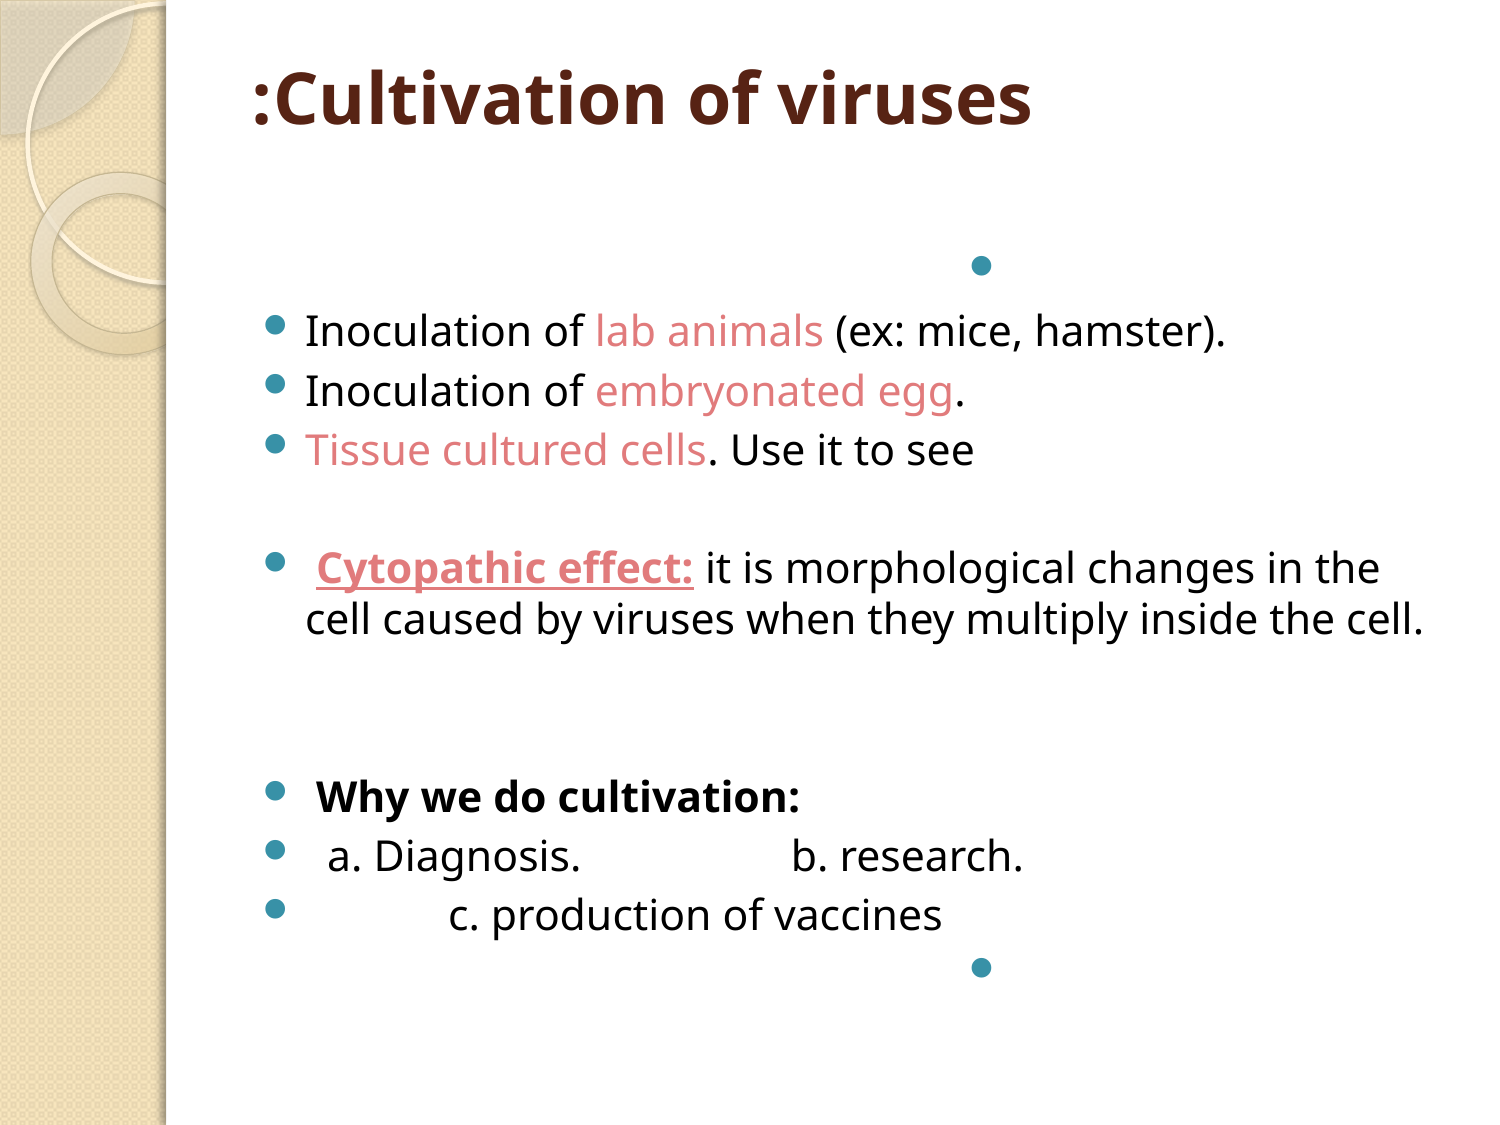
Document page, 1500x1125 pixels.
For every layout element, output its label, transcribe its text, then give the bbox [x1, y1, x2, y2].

title Cultivation of viruses: [235, 45, 1466, 233]
list Inoculation of lab animals (ex: mice, hamster). Inoculation of embryonated egg. Tissue cultured cells. Use it to see Cytopathic effect: it is morphological changes in the cell caused by viruses when they multiply inside the cell. Why we do cultivation: a. Diagnosis. b. research. c. production of vaccines [235, 237, 1466, 1025]
